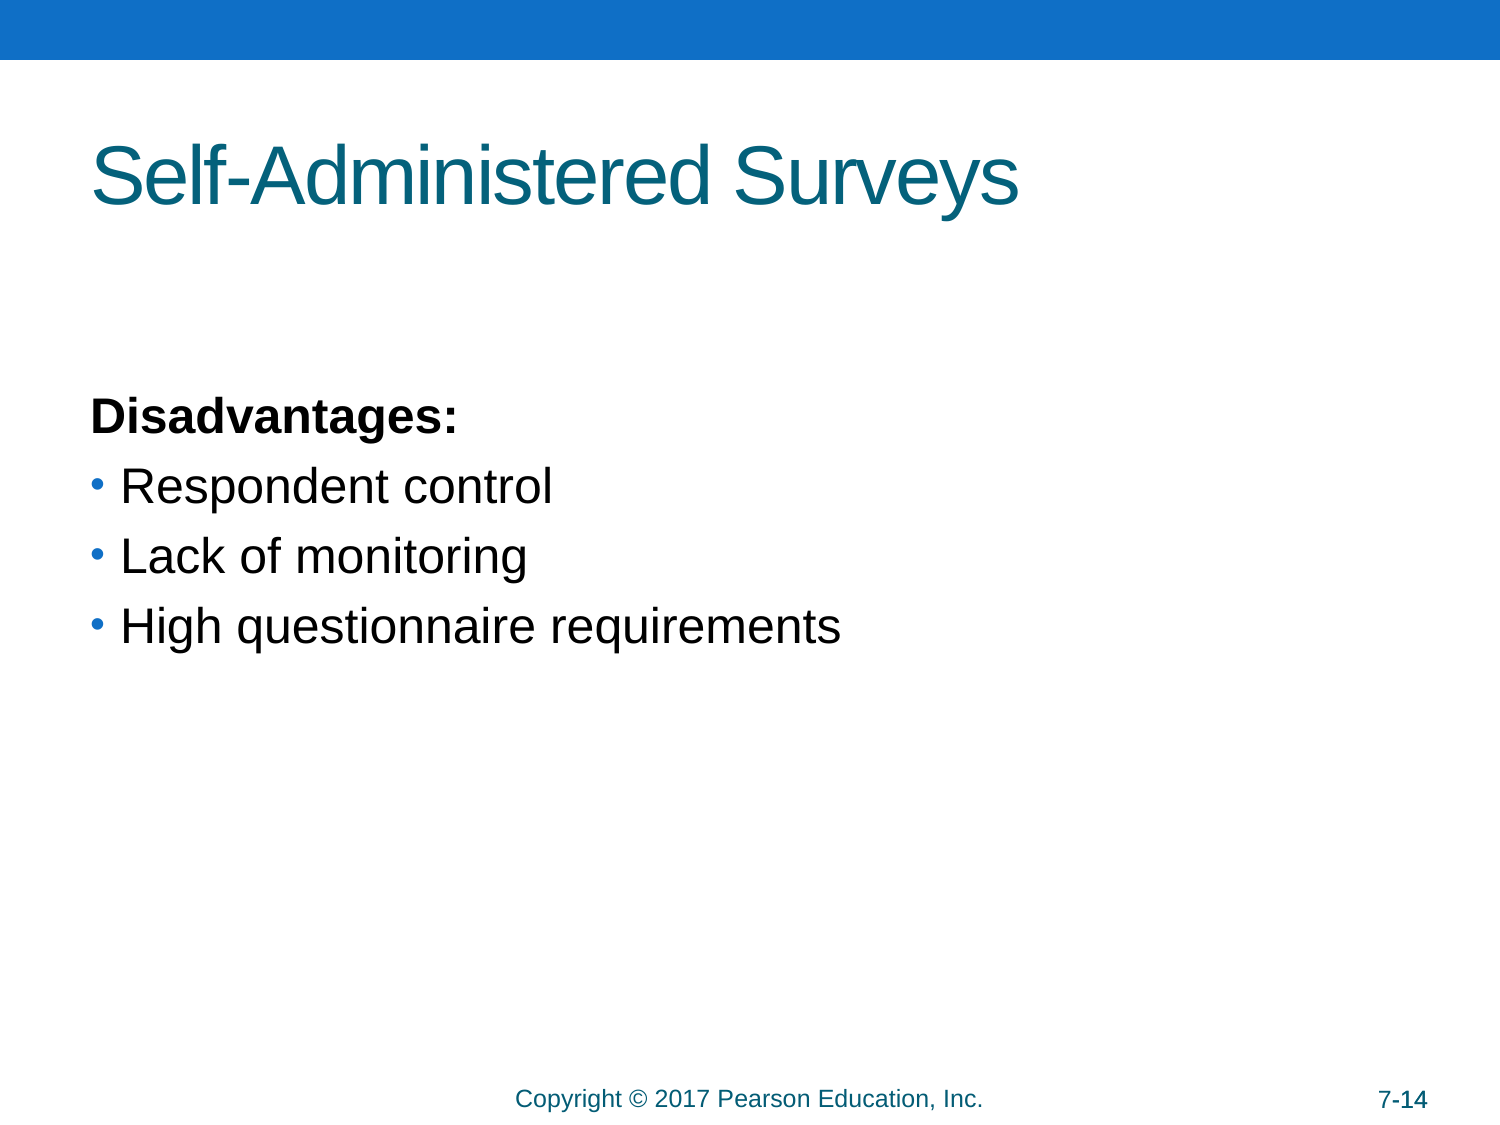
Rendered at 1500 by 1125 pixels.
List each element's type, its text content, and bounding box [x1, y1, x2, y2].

list Disadvantages: Respondent control Lack of monitoring High questionnaire requirements [75, 376, 1425, 1125]
title Self-Administered Surveys [75, 90, 1425, 253]
